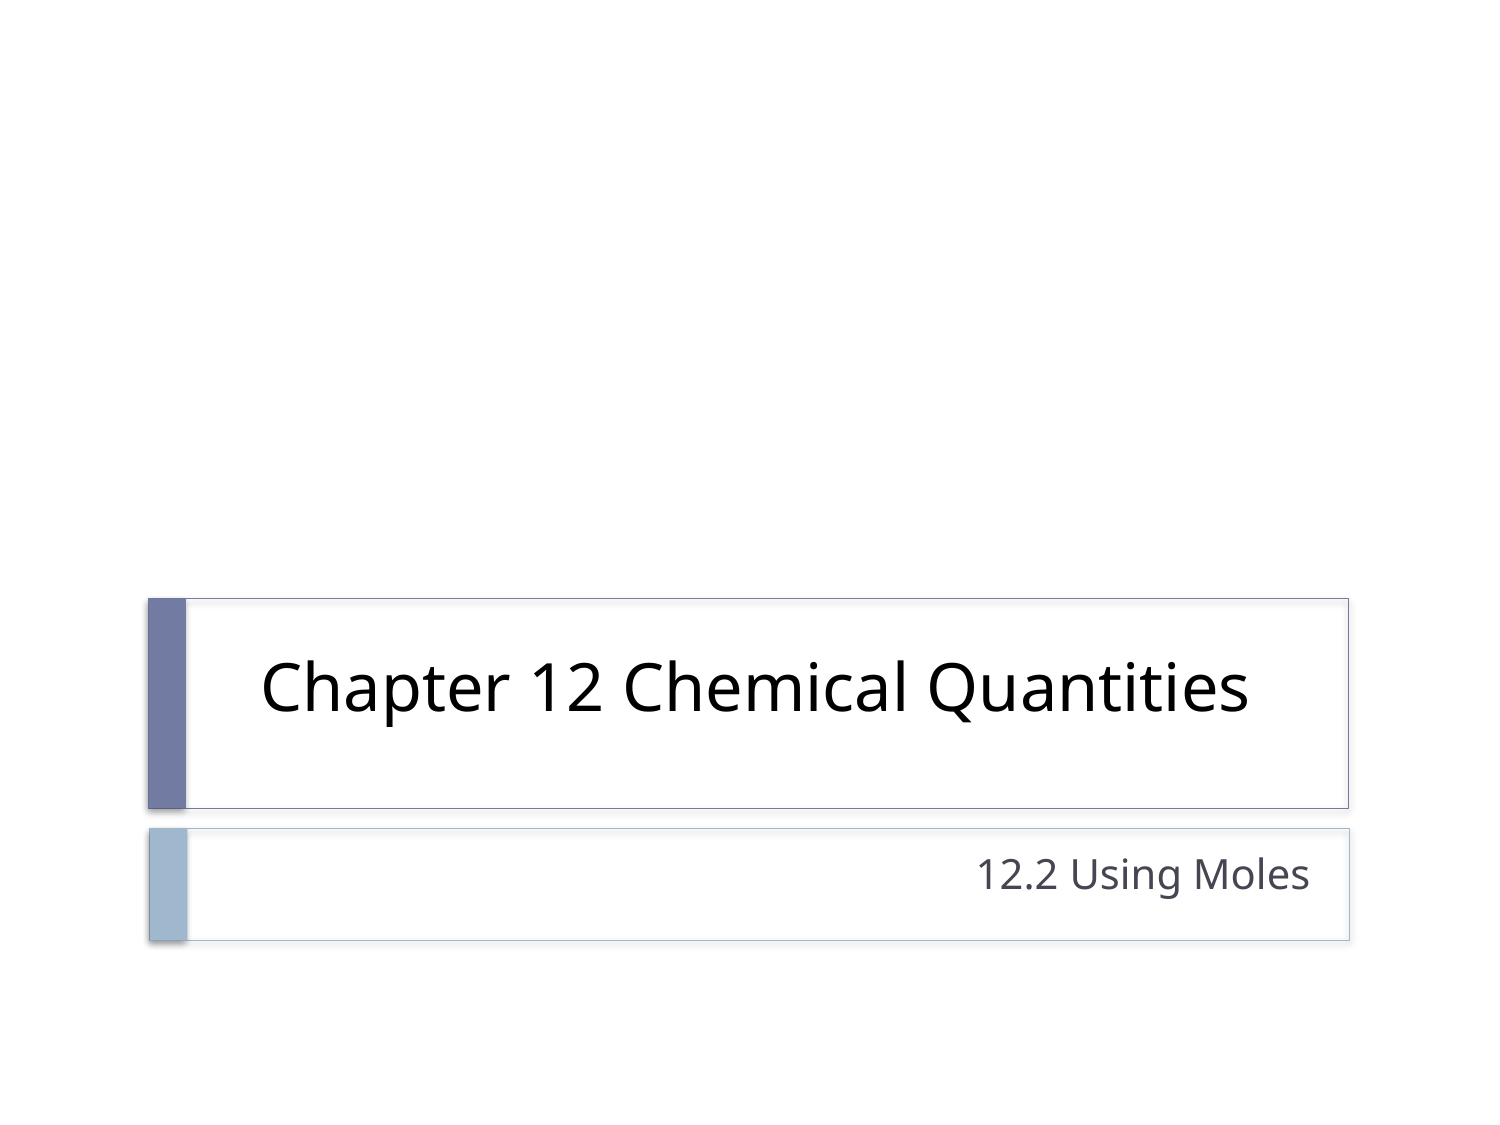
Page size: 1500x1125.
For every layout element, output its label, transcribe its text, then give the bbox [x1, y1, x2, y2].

subtitle 12.2 Using Moles [200, 840, 1325, 929]
title Chapter 12 Chemical Quantities [200, 637, 1325, 800]
